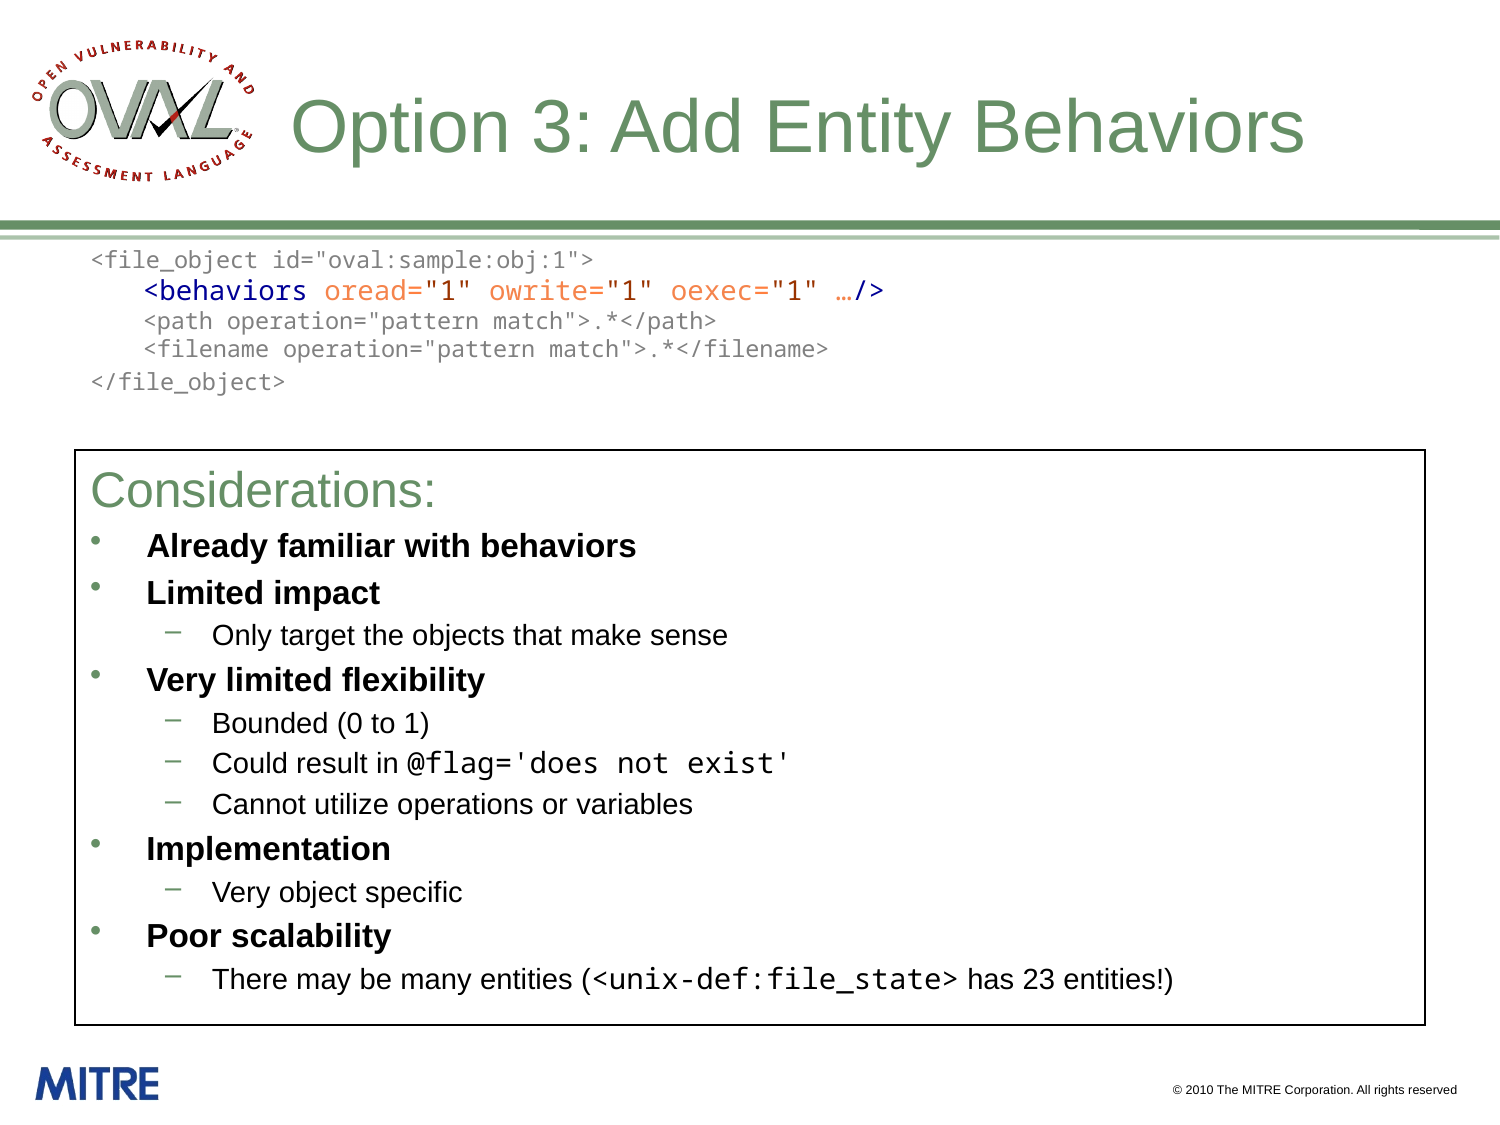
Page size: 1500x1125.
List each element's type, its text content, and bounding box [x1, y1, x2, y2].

picture [30, 1064, 163, 1106]
title Option 3: Add Entity Behaviors [274, 44, 1438, 201]
picture [0, 0, 313, 238]
list Considerations: Already familiar with behaviors Limited impact Only target the objects that make sense Very limited flexibility Bounded (0 to 1) Could result in @flag='does not exist' Cannot utilize operations or variables Implementation Very object specific Poor scalability There may be many entities (<unix-def:file_state> has 23 entities!) [74, 449, 1426, 1026]
text_box <file_object id="oval:sample:obj:1"> <behaviors oread="1" owrite="1" oexec="1" …/> <path operation="pattern match">.*</path> <filename operation="pattern match">.*</filename> </file_object> [75, 237, 938, 425]
